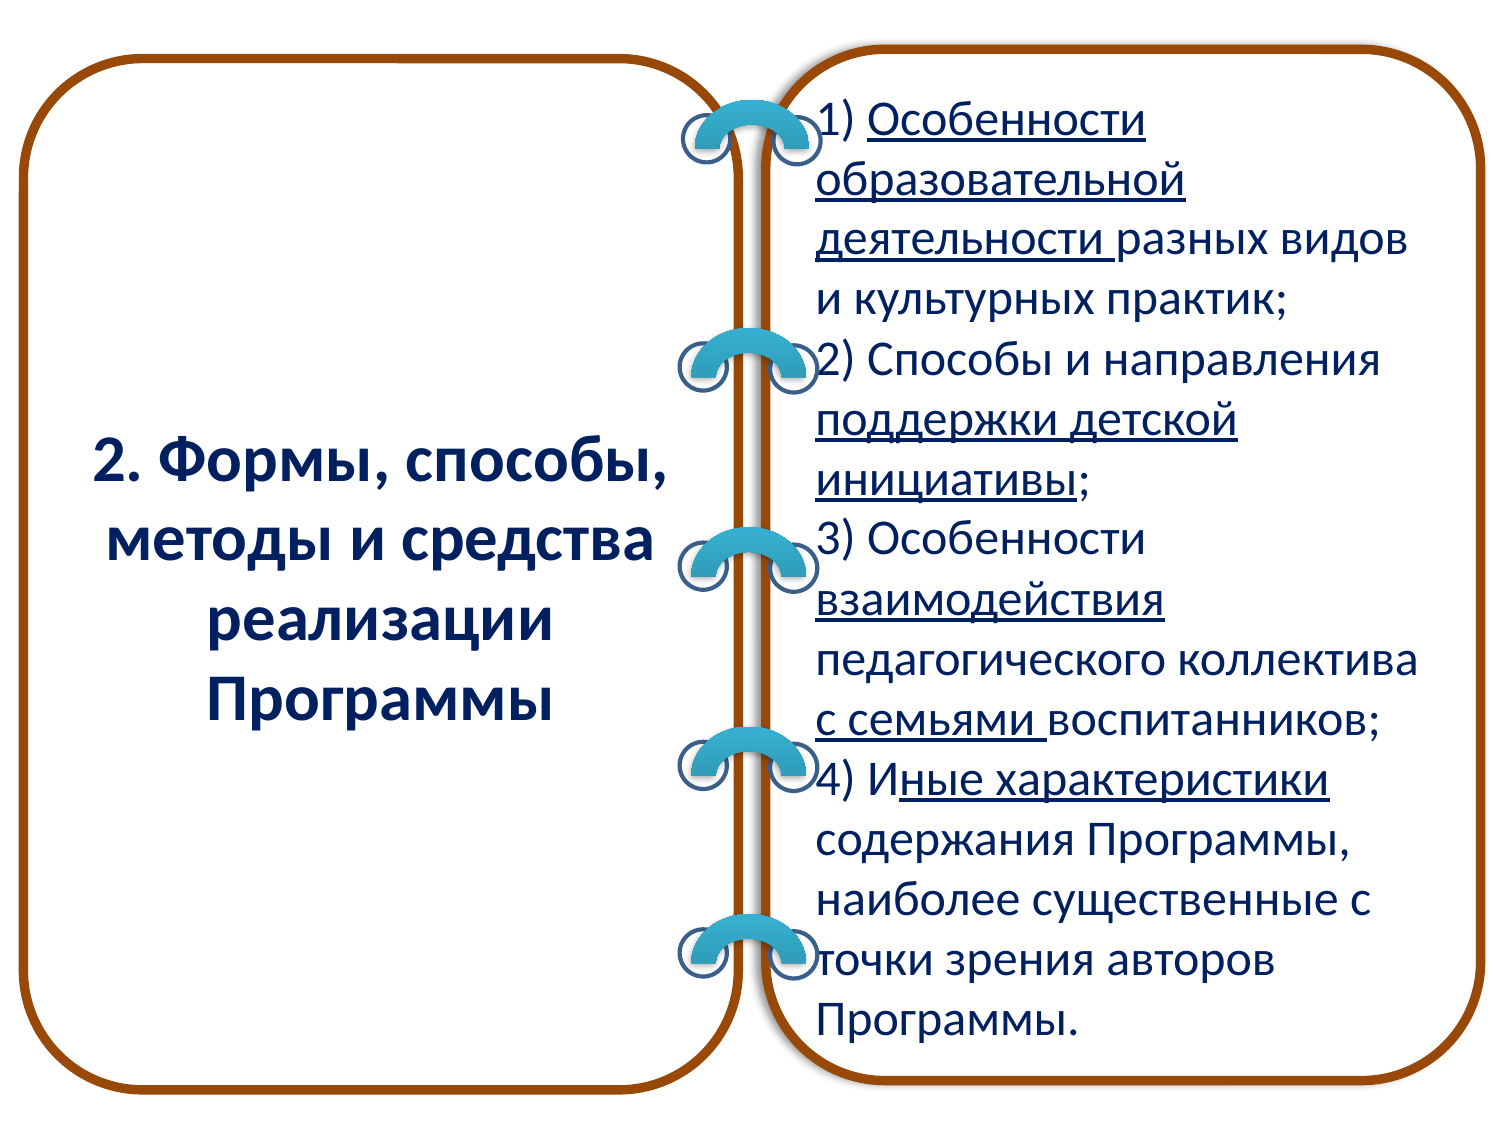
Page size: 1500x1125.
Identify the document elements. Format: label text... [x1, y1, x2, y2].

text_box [682, 99, 821, 199]
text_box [679, 327, 818, 427]
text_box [679, 913, 818, 1013]
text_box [679, 726, 818, 825]
text_box 2. Формы, способы, методы и средства реализации Программы [21, 56, 741, 1092]
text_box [679, 527, 818, 626]
text_box 1) Особенности образовательной деятельности разных видов и культурных практик; 2) Способы и направления поддержки детской инициативы; 3) Особенности взаимодействия педагогического коллектива с семьями воспитанников; 4) Иные характеристики содержания Программы, наиболее существенные с точки зрения авторов Программы. [763, 47, 1483, 1083]
